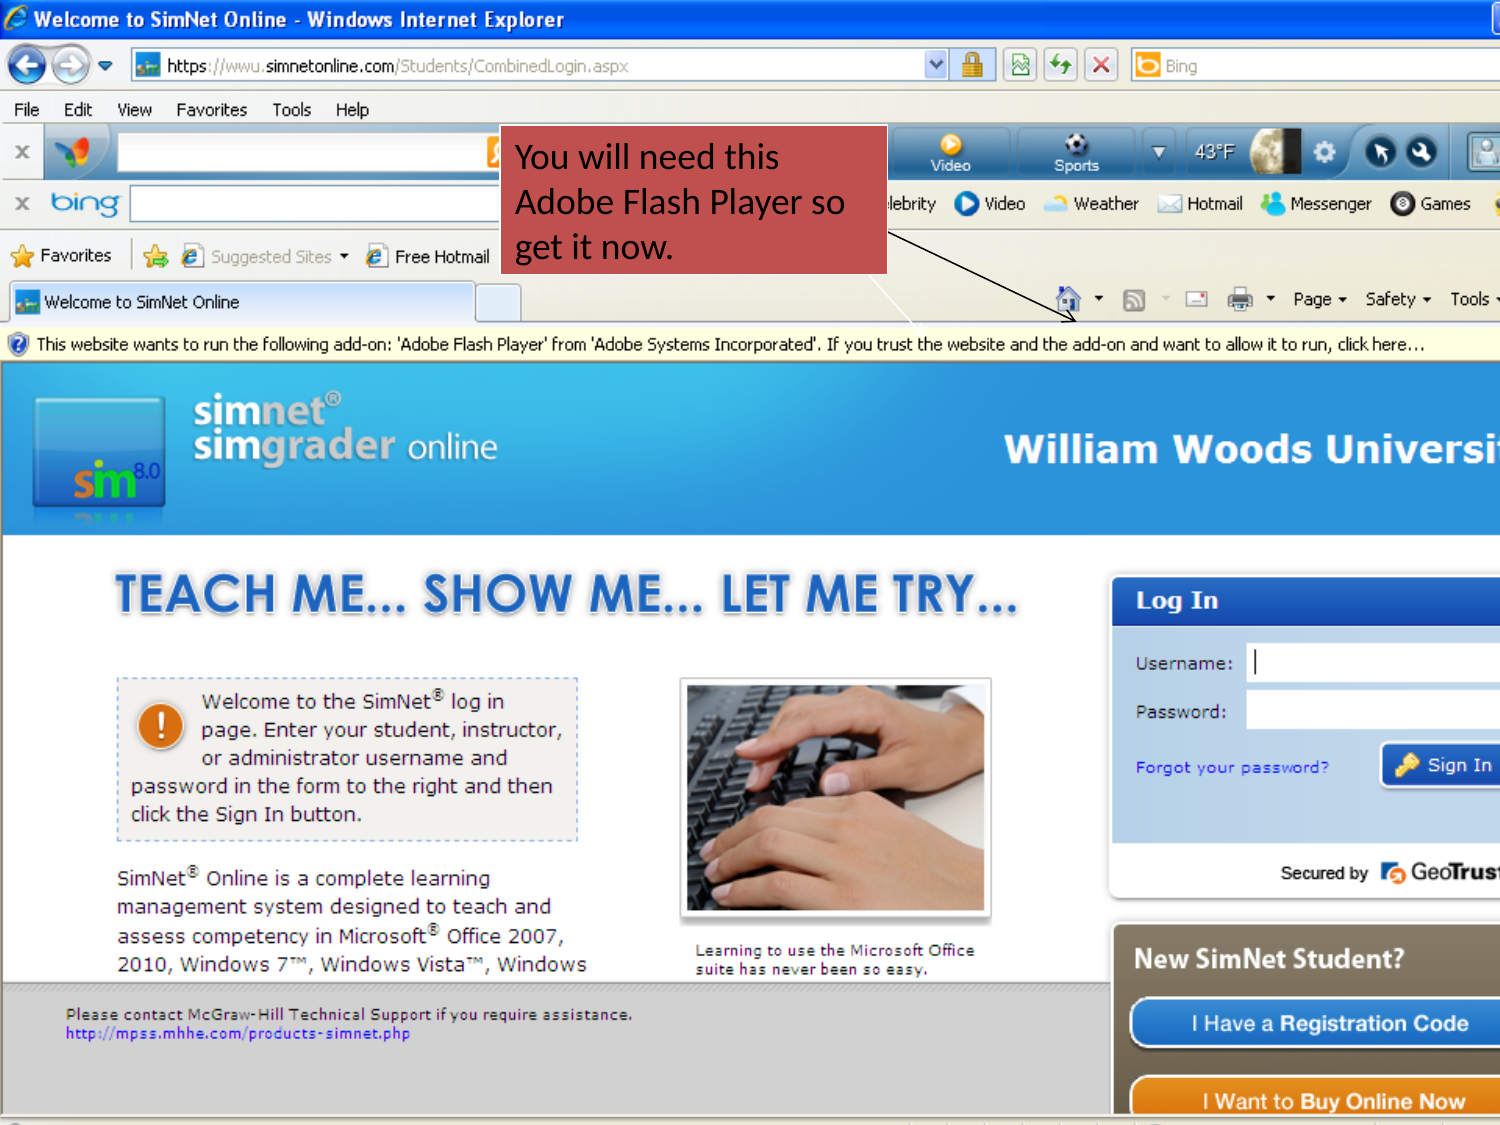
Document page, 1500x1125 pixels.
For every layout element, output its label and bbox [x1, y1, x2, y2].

text_box [812, 212, 926, 338]
text_box [813, 196, 1077, 323]
picture [0, 0, 1500, 1125]
